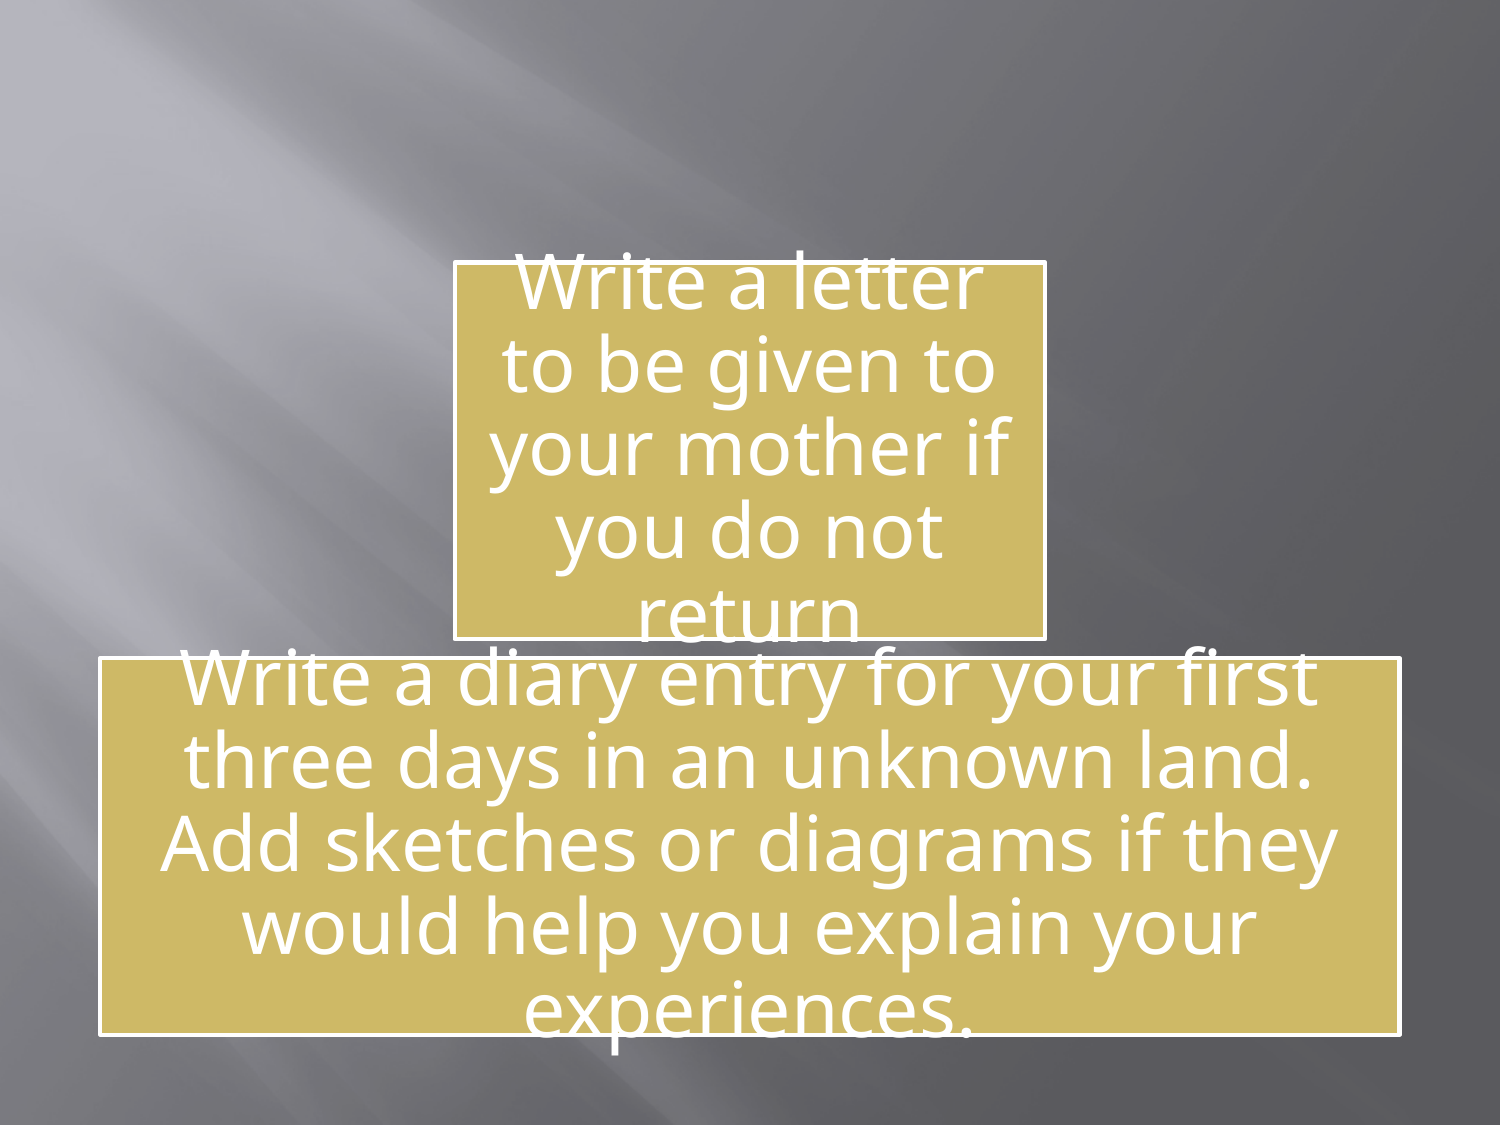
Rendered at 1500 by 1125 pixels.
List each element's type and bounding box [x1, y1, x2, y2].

list [74, 262, 1426, 1036]
